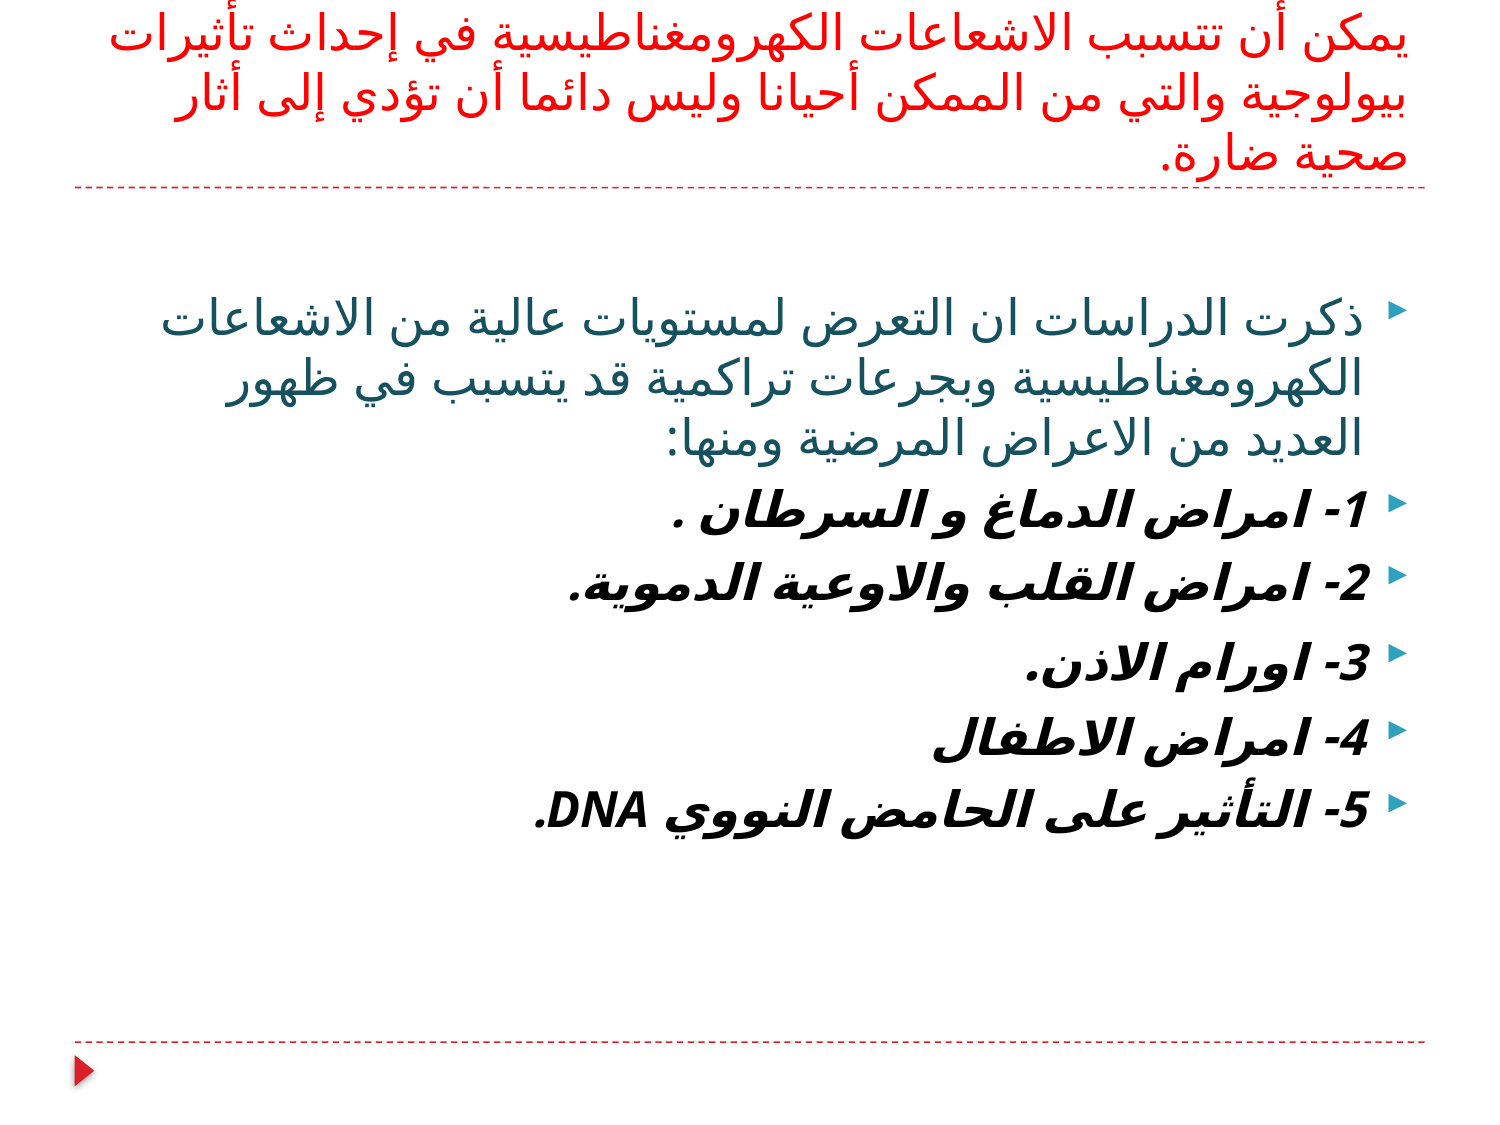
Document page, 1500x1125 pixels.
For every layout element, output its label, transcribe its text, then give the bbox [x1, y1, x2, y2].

list ذكرت الدراسات ان التعرض لمستويات عالية من الاشعاعات الكهرومغناطيسية وبجرعات تراكمية قد يتسبب في ظهور العديد من الاعراض المرضية ومنها: 1- امراض الدماغ و السرطان . 2- امراض القلب والاوعية الدموية. 3- اورام الاذن. 4- امراض الاطفال 5- التأثير على الحامض النووي DNA. [88, 200, 1425, 1010]
title يمكن أن تتسبب الاشعاعات الكهرومغناطيسية في إحداث تأثيرات بيولوجية والتي من الممكن أحيانا وليس دائما أن تؤدي إلى أثار صحية ضارة. [75, 24, 1425, 188]
